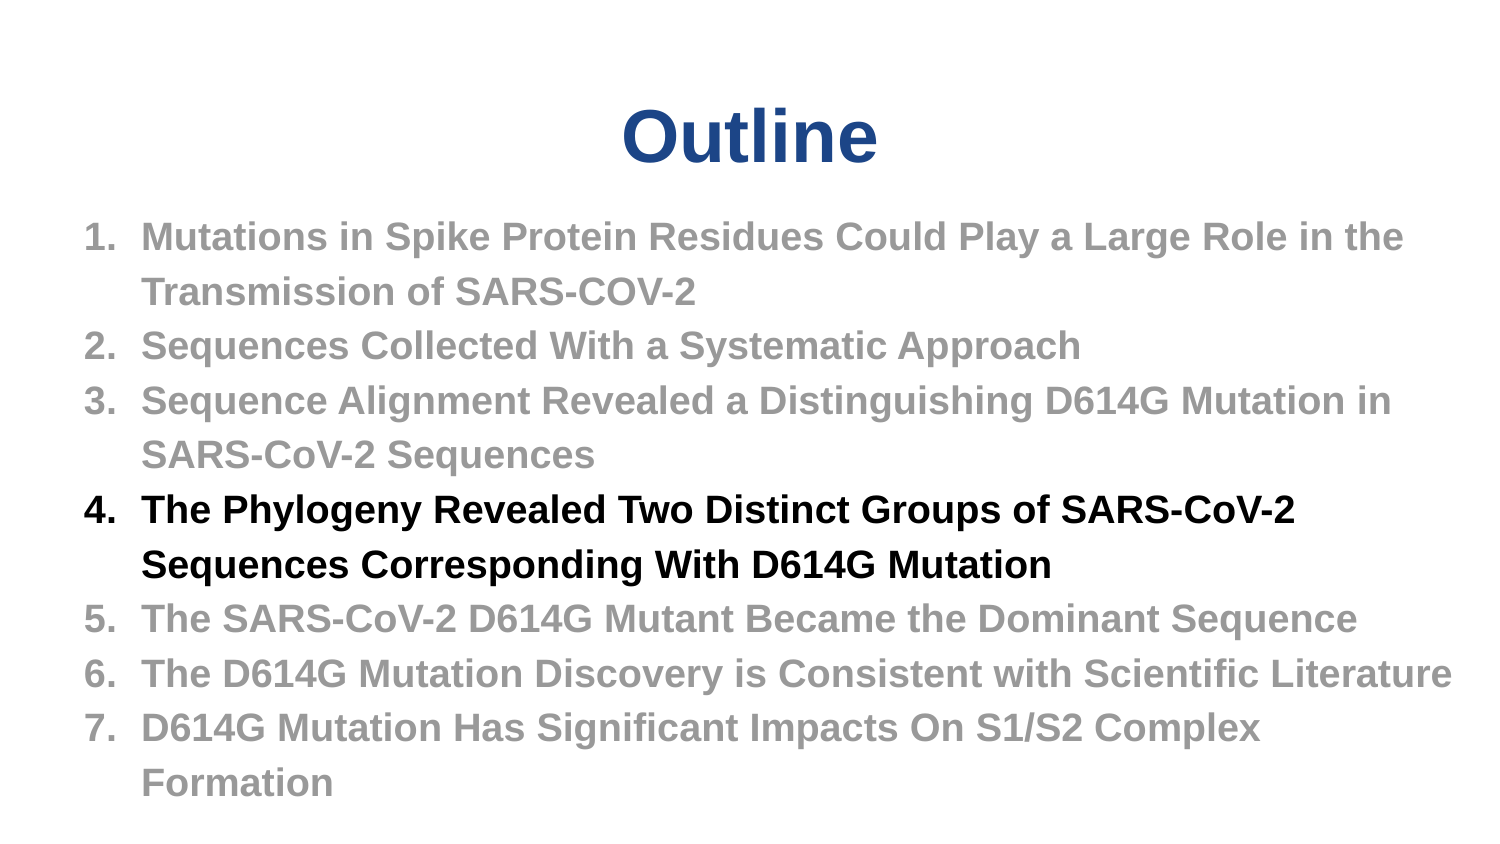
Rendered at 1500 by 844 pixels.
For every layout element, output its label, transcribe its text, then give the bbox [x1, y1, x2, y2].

title Outline [51, 72, 1449, 189]
list Mutations in Spike Protein Residues Could Play a Large Role in the Transmission of SARS-COV-2 Sequences Collected With a Systematic Approach Sequence Alignment Revealed a Distinguishing D614G Mutation in SARS-CoV-2 Sequences The Phylogeny Revealed Two Distinct Groups of SARS-CoV-2 Sequences Corresponding With D614G Mutation The SARS-CoV-2 D614G Mutant Became the Dominant Sequence The D614G Mutation Discovery is Consistent with Scientific Literature D614G Mutation Has Significant Impacts On S1/S2 Complex Formation [51, 189, 1476, 750]
